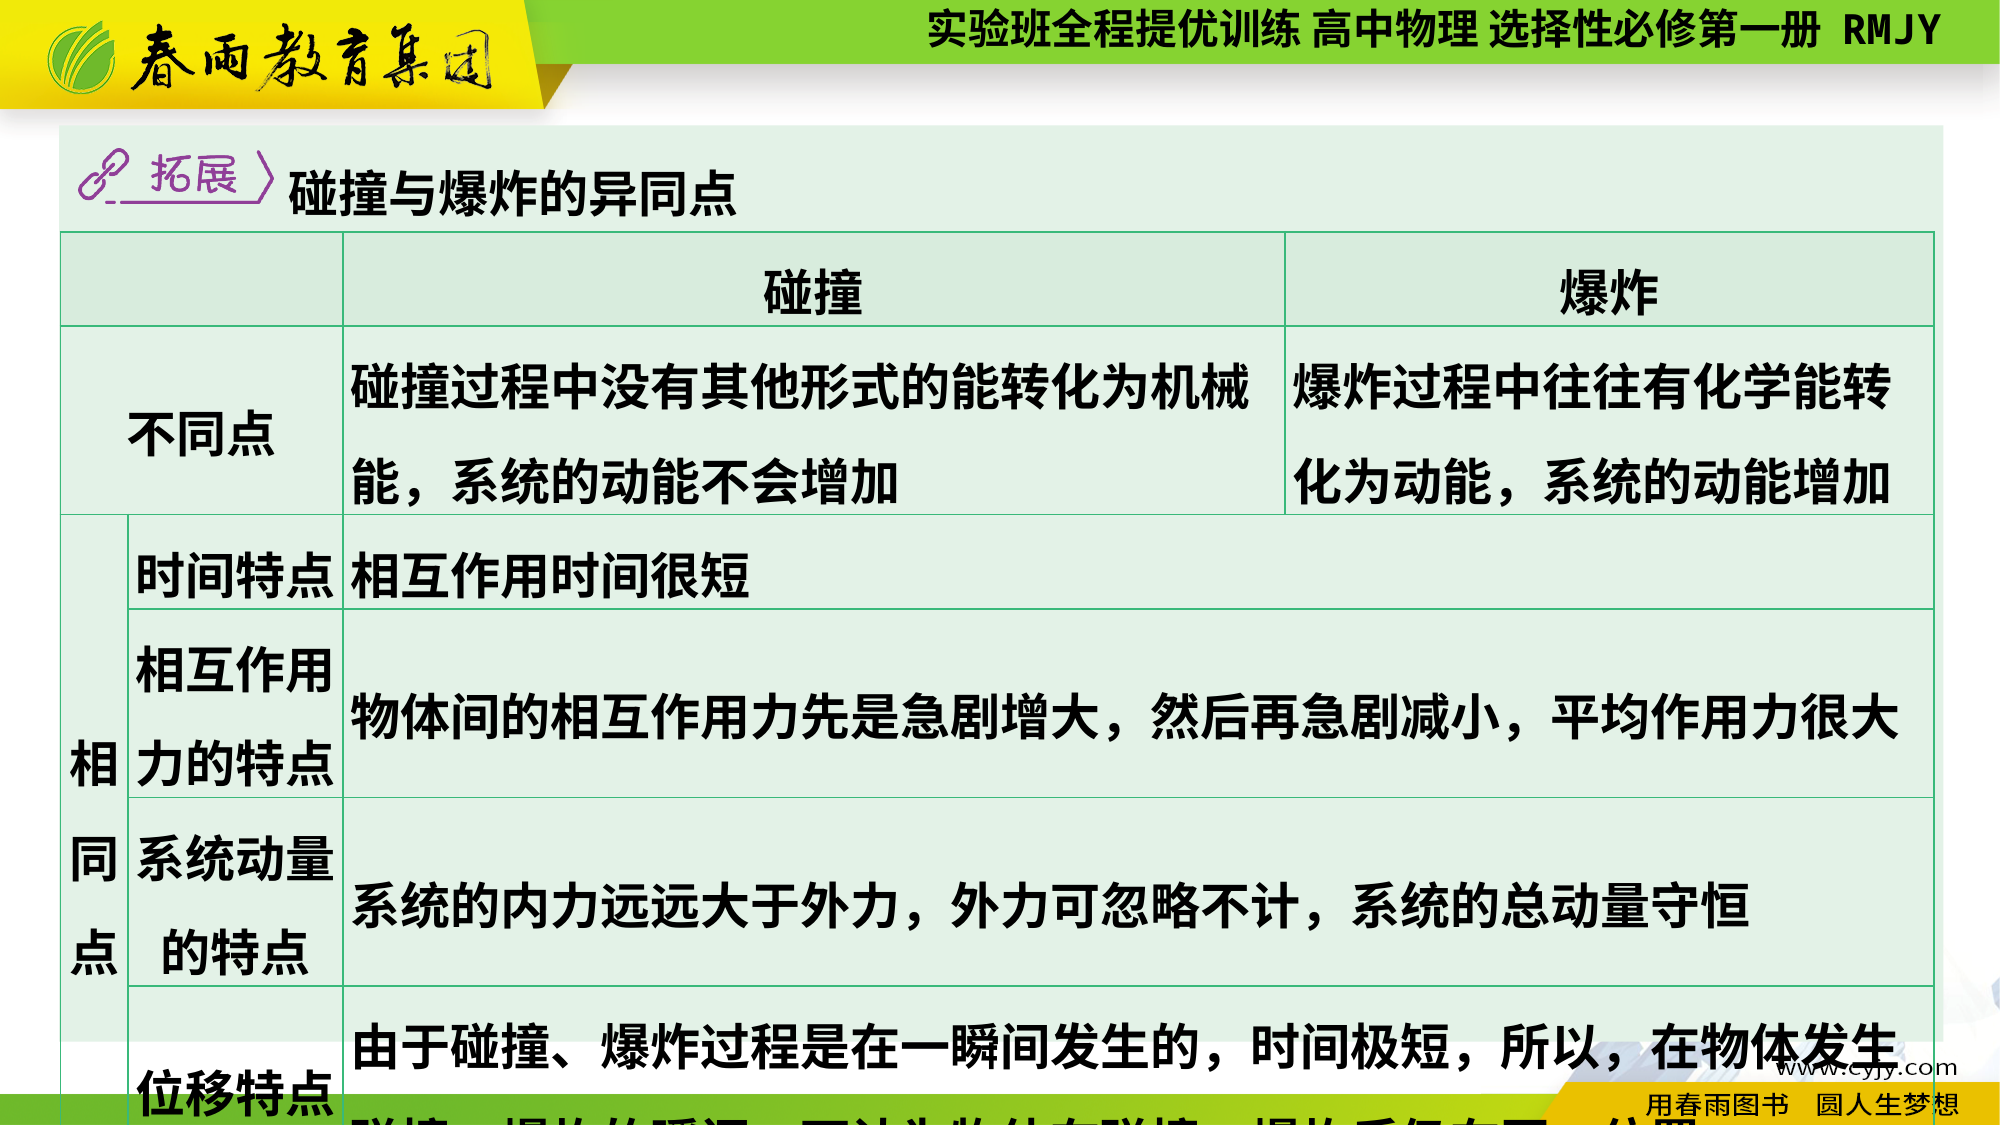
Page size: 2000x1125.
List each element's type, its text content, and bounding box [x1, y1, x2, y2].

table_cell 相 同 点 [61, 515, 127, 1125]
list 碰撞与爆炸的异同点 [59, 125, 1944, 1042]
table_cell 系统动量 的特点 [129, 798, 342, 985]
table_cell 爆炸过程中往往有化学能转化为动能，系统的动能增加 [1286, 327, 1933, 514]
table_cell 时间特点 [129, 515, 342, 608]
table_cell 相互作用 力的特点 [129, 610, 342, 797]
table_cell 相互作用时间很短 [344, 515, 1933, 608]
table_cell 不同点 [61, 327, 342, 514]
table_cell 由于碰撞、爆炸过程是在一瞬间发生的，时间极短，所以，在物体发生碰撞、爆炸的瞬间，可认为物体在碰撞、爆炸后仍在同一位置 [344, 987, 1933, 1125]
table_cell 碰撞过程中没有其他形式的能转化为机械能，系统的动能不会增加 [344, 327, 1284, 514]
table_cell 物体间的相互作用力先是急剧增大，然后再急剧减小，平均作用力很大 [344, 610, 1933, 797]
table_cell 位移特点 [129, 987, 342, 1125]
picture [0, 0, 2000, 1125]
table_header 爆炸 [1286, 233, 1933, 325]
table_header [61, 233, 342, 325]
table_cell 系统的内力远远大于外力，外力可忽略不计，系统的总动量守恒 [344, 798, 1933, 985]
table_header 碰撞 [344, 233, 1284, 325]
picture [78, 148, 275, 204]
